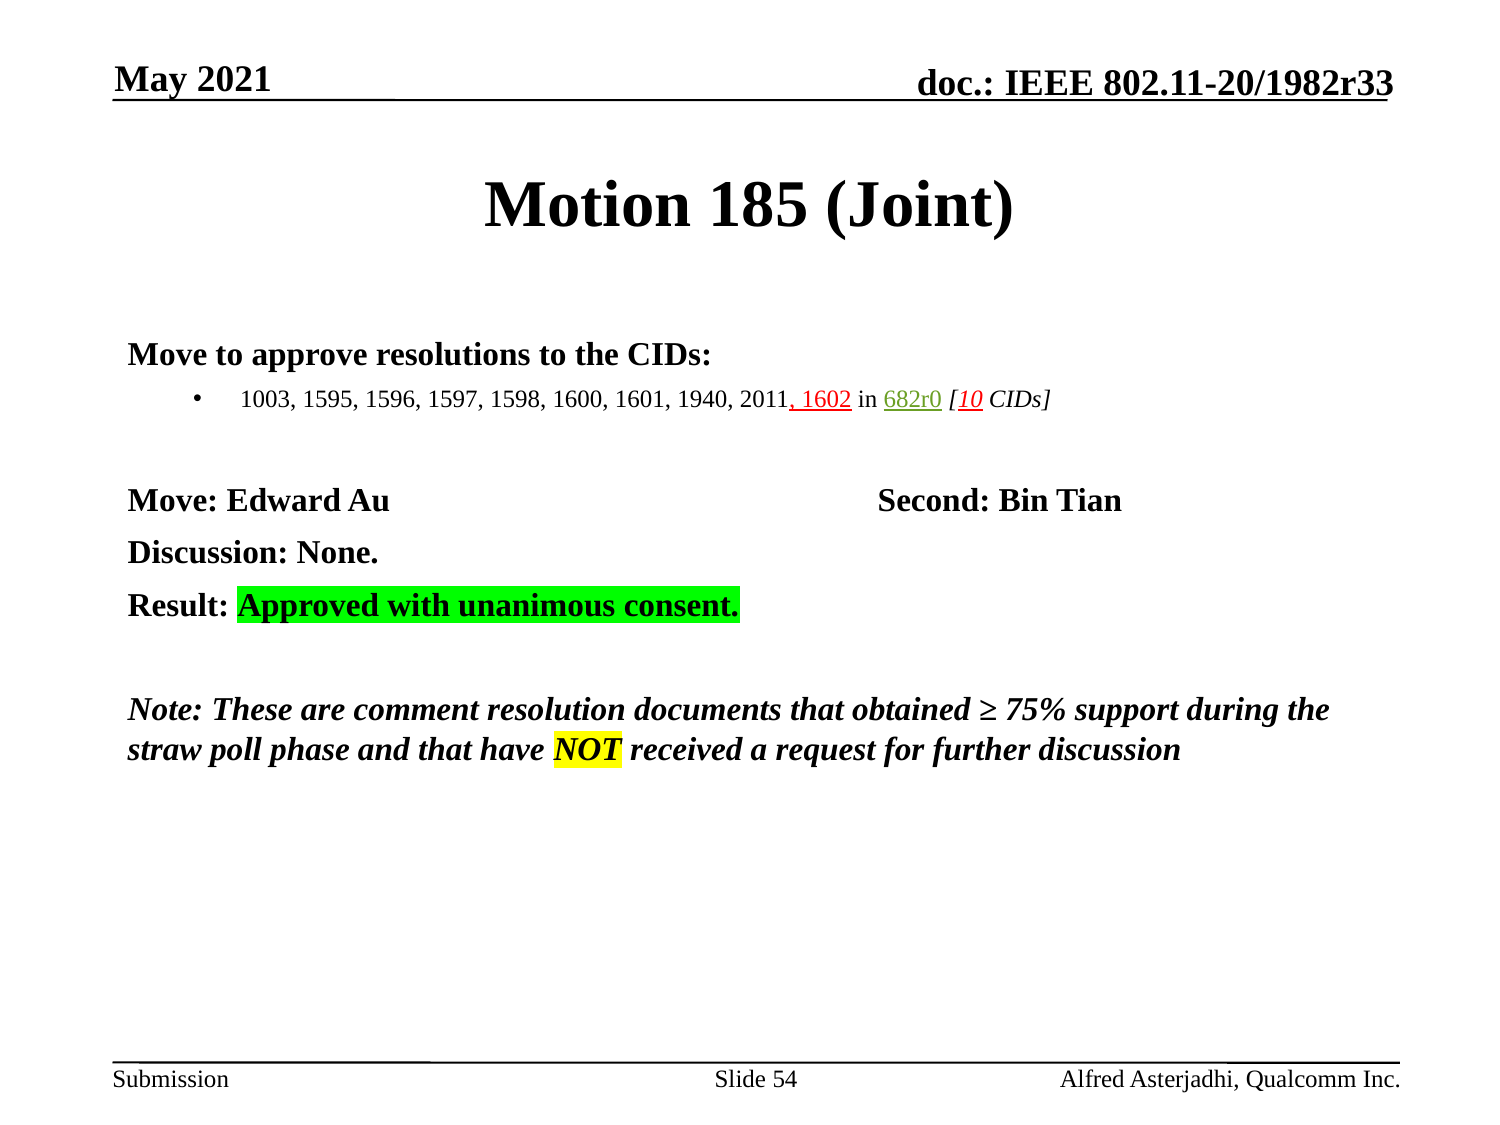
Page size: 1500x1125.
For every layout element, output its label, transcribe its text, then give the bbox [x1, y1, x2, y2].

footer Alfred Asterjadhi, Qualcomm Inc. [878, 1061, 1402, 1093]
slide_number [114, 54, 423, 100]
title Motion 185 (Joint) [112, 112, 1388, 288]
list Move to approve resolutions to the CIDs: 1003, 1595, 1596, 1597, 1598, 1600, 1601, 1940, 2011, 1602 in 682r0 [10 CIDs] Move: Edward Au Second: Bin Tian Discussion: None. Result: Approved with unanimous consent. Note: These are comment resolution documents that obtained ≥ 75% support during the straw poll phase and that have NOT received a request for further discussion [112, 324, 1388, 1000]
slide_number Slide 54 [712, 1061, 800, 1123]
